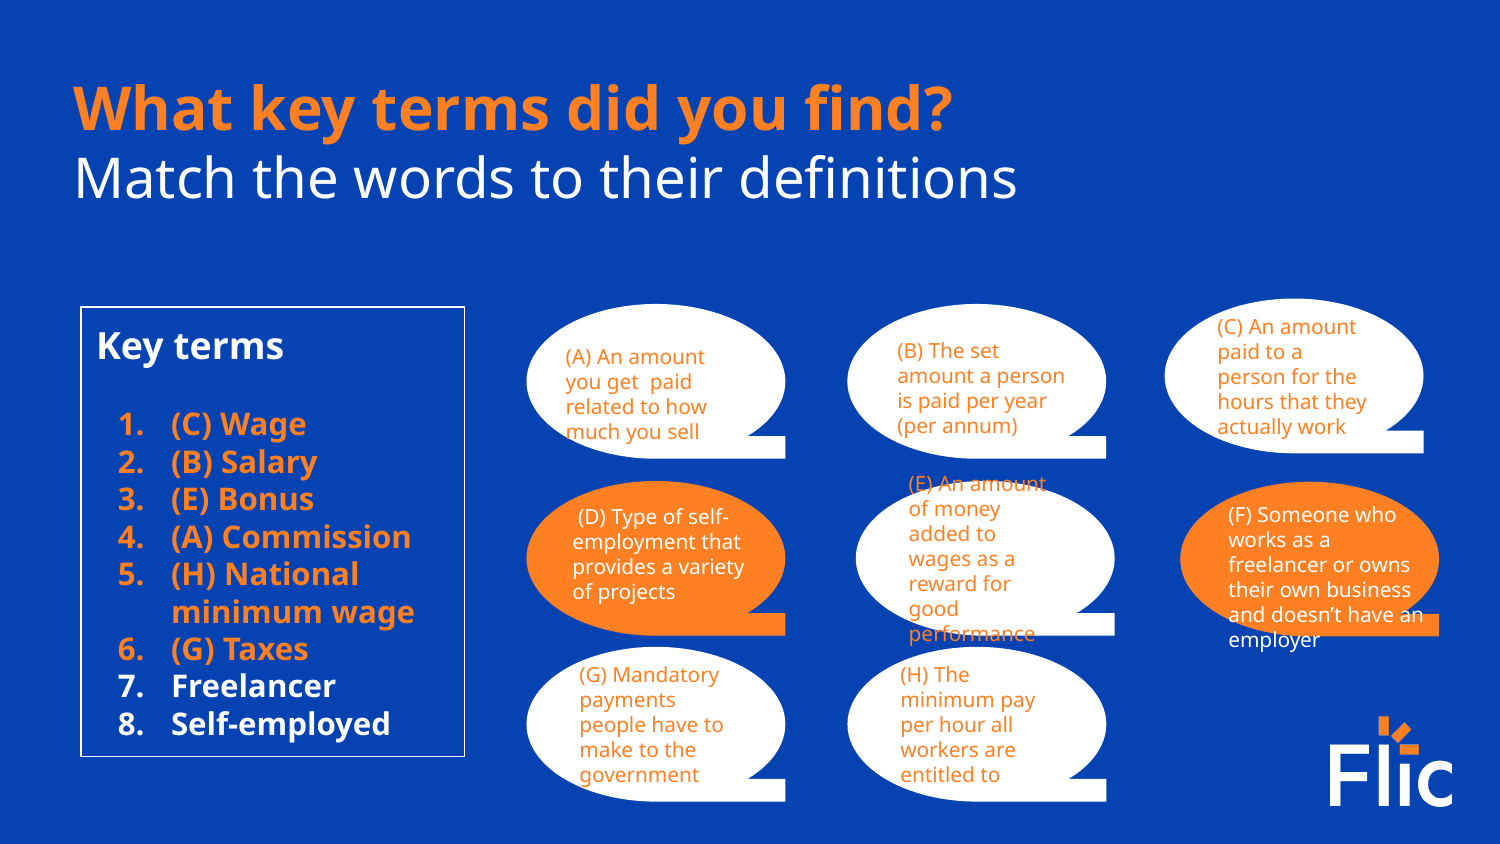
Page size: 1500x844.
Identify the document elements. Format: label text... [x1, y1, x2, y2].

text_box Key terms (C) Wage (B) Salary (E) Bonus (A) Commission (H) National minimum wage (G) Taxes Freelancer Self-employed [81, 307, 465, 757]
picture [1330, 716, 1452, 807]
text_box What key terms did you find? Match the words to their definitions [73, 70, 1265, 225]
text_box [526, 298, 1449, 802]
